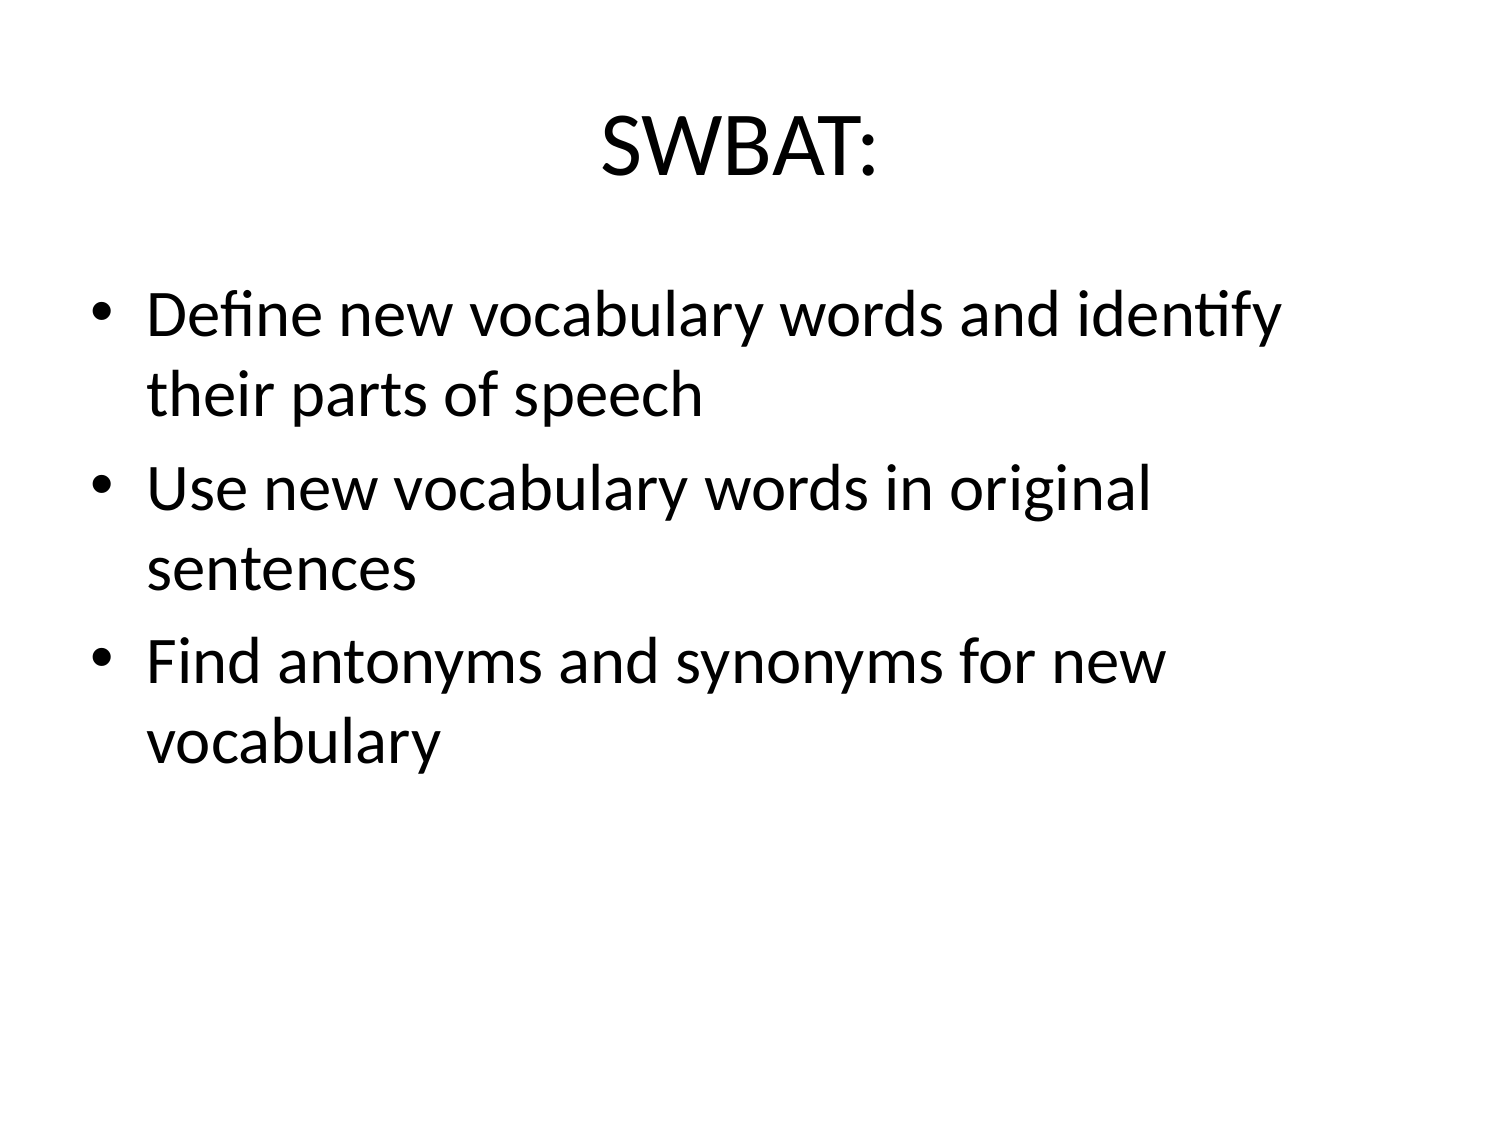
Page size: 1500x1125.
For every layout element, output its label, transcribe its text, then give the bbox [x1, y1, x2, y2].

list Define new vocabulary words and identify their parts of speech Use new vocabulary words in original sentences Find antonyms and synonyms for new vocabulary [75, 262, 1425, 1005]
title SWBAT: [75, 45, 1425, 233]
